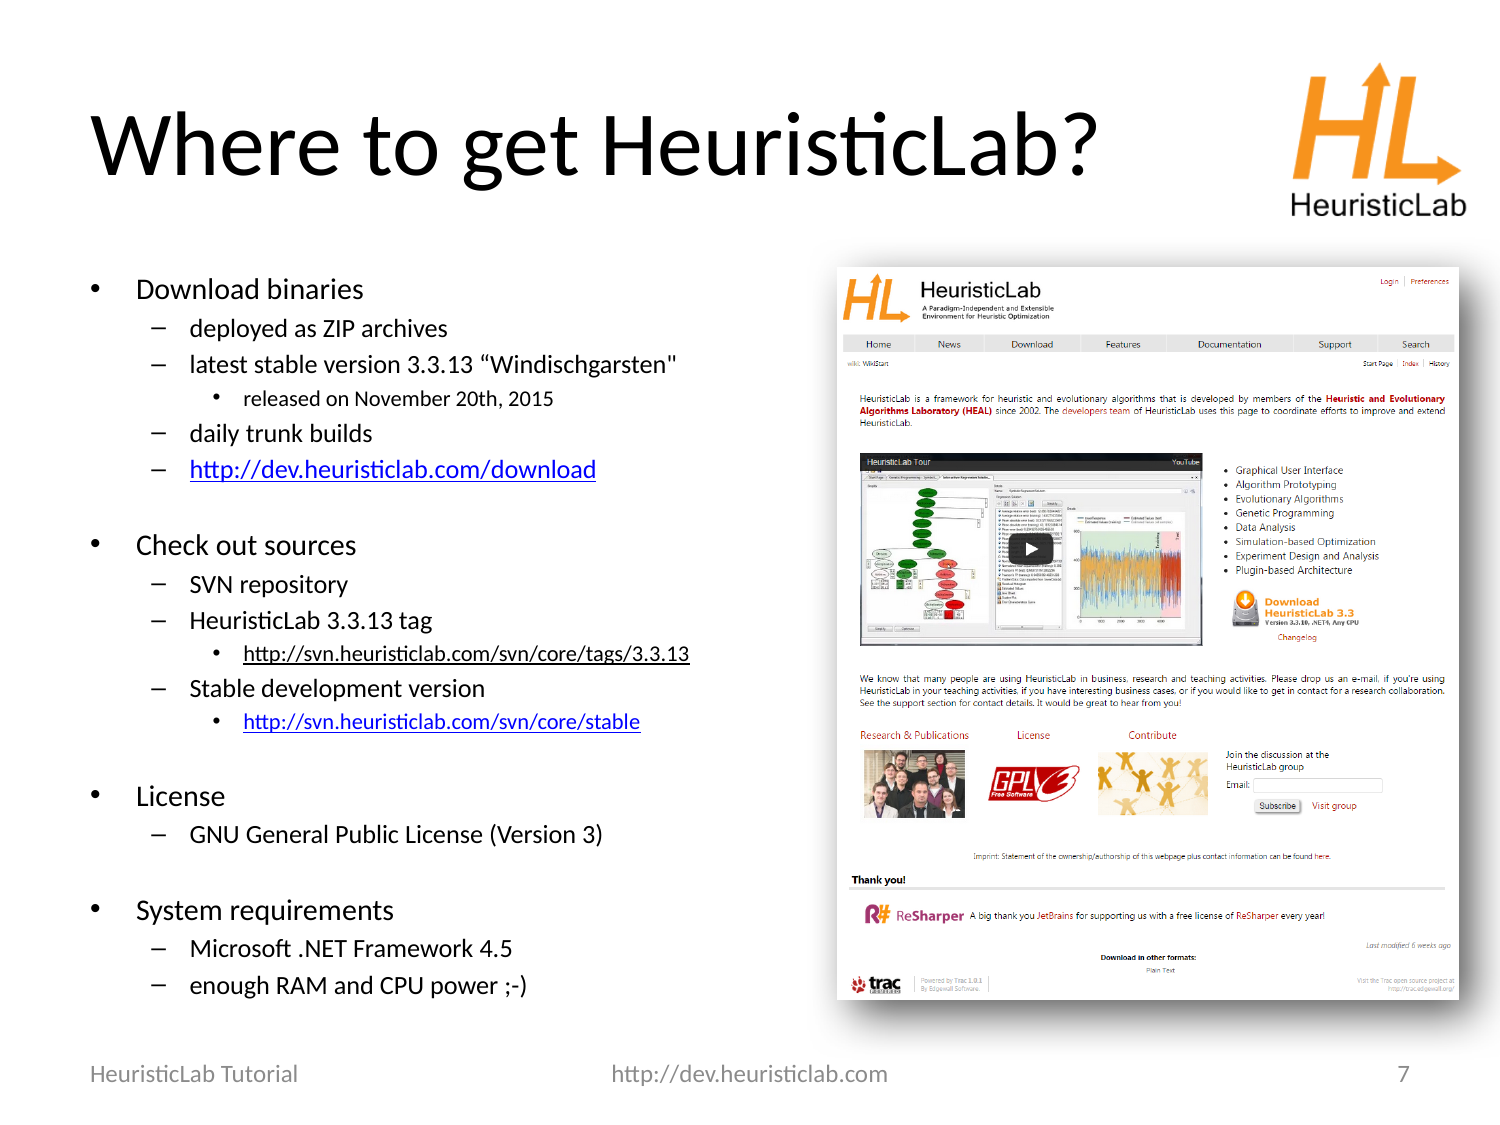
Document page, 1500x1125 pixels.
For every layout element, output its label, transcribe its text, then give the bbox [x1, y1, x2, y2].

slide_number 7 [1074, 1042, 1425, 1103]
picture [1281, 27, 1474, 244]
list Download binaries deployed as ZIP archives latest stable version 3.3.13 “Windischgarsten" released on November 20th, 2015 daily trunk builds http://dev.heuristiclab.com/download Check out sources SVN repository HeuristicLab 3.3.13 tag http://svn.heuristiclab.com/svn/core/tags/3.3.13 Stable development version http://svn.heuristiclab.com/svn/core/stable License GNU General Public License (Version 3) System requirements Microsoft .NET Framework 4.5 enough RAM and CPU power ;-) [75, 262, 869, 1012]
title Where to get HeuristicLab? [75, 45, 1282, 233]
slide_number HeuristicLab Tutorial [75, 1042, 425, 1103]
picture [837, 266, 1459, 1000]
footer http://dev.heuristiclab.com [512, 1042, 988, 1103]
